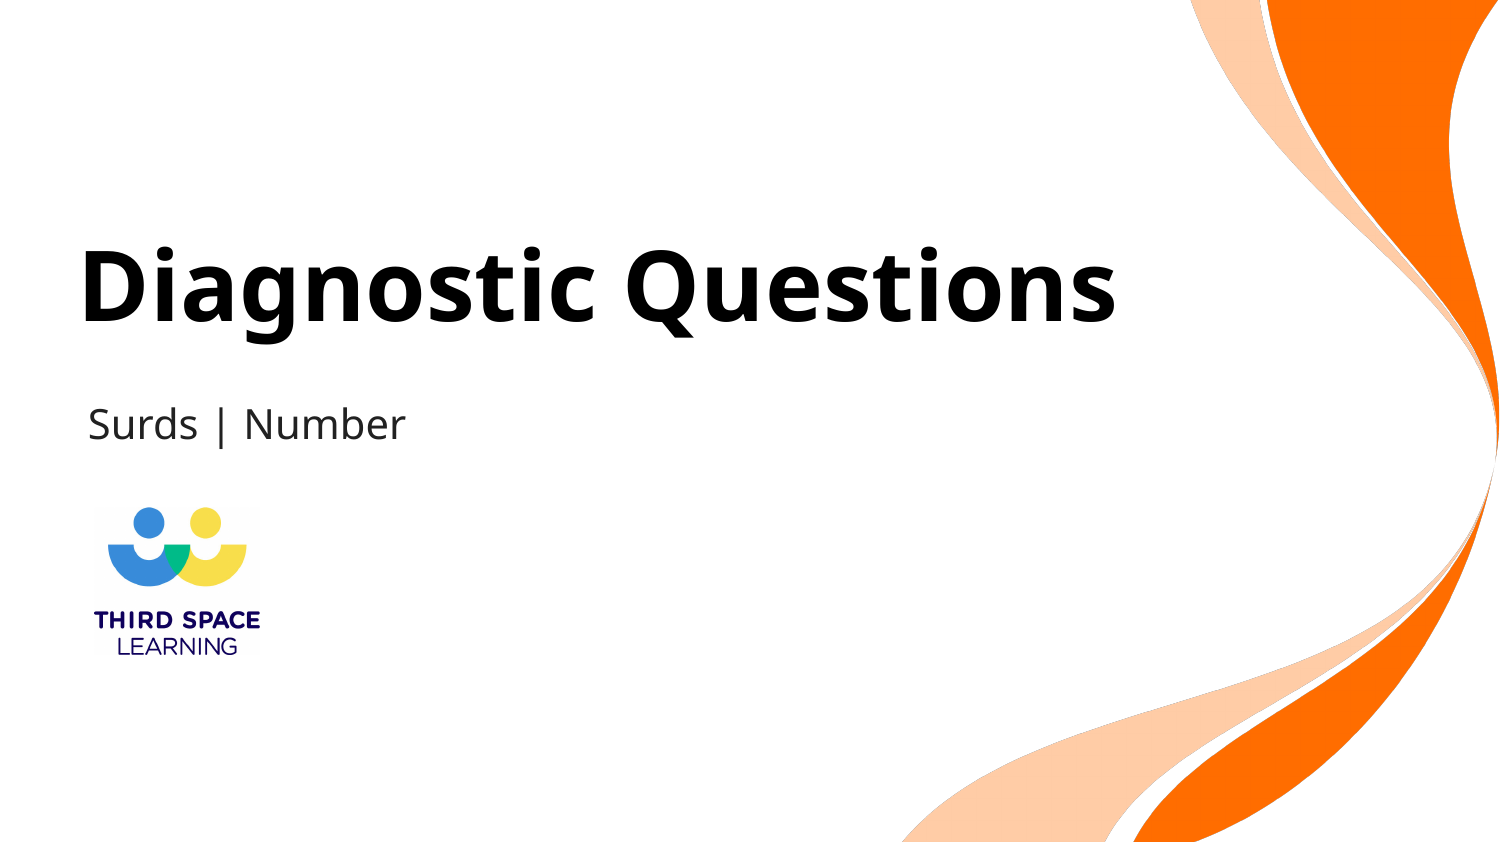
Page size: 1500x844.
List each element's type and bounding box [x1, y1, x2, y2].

picture [94, 507, 260, 655]
picture [902, 0, 1500, 842]
